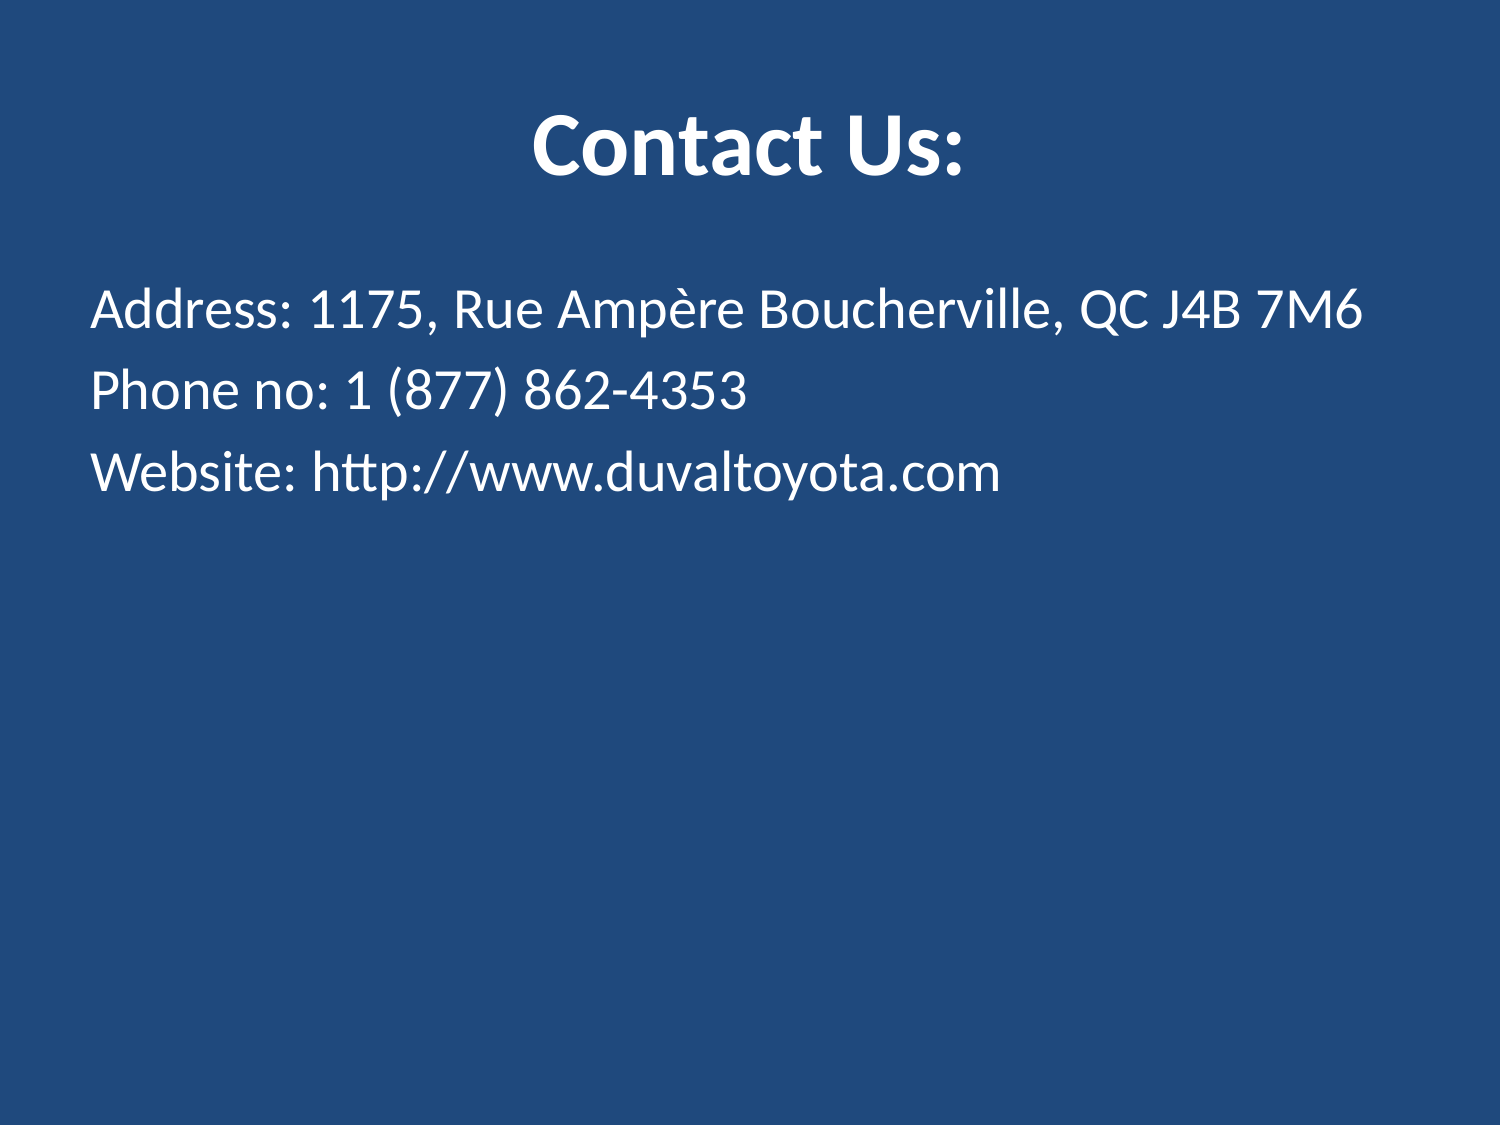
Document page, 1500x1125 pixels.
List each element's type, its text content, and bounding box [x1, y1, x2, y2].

list Address: 1175, Rue Ampère Boucherville, QC J4B 7M6 Phone no: 1 (877) 862-4353 Website: http://www.duvaltoyota.com [75, 262, 1425, 1005]
title Contact Us: [75, 45, 1425, 233]
